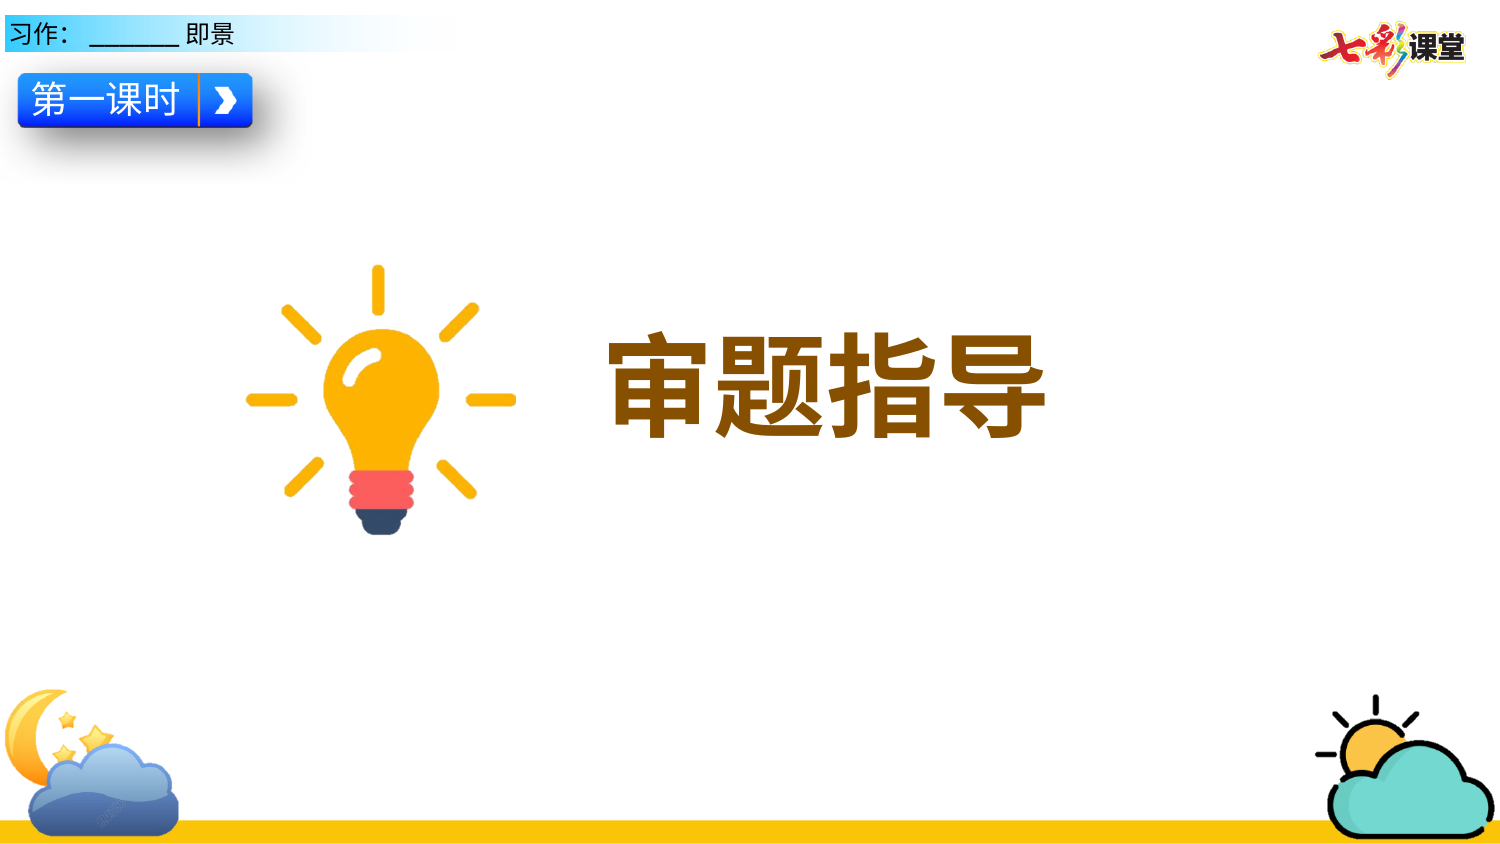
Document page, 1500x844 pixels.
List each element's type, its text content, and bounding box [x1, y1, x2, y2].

picture [1316, 20, 1468, 80]
text_box 审题指导 [589, 310, 1075, 457]
picture [0, 686, 185, 844]
picture [16, 72, 253, 128]
picture [210, 239, 539, 568]
picture [1278, 640, 1500, 844]
